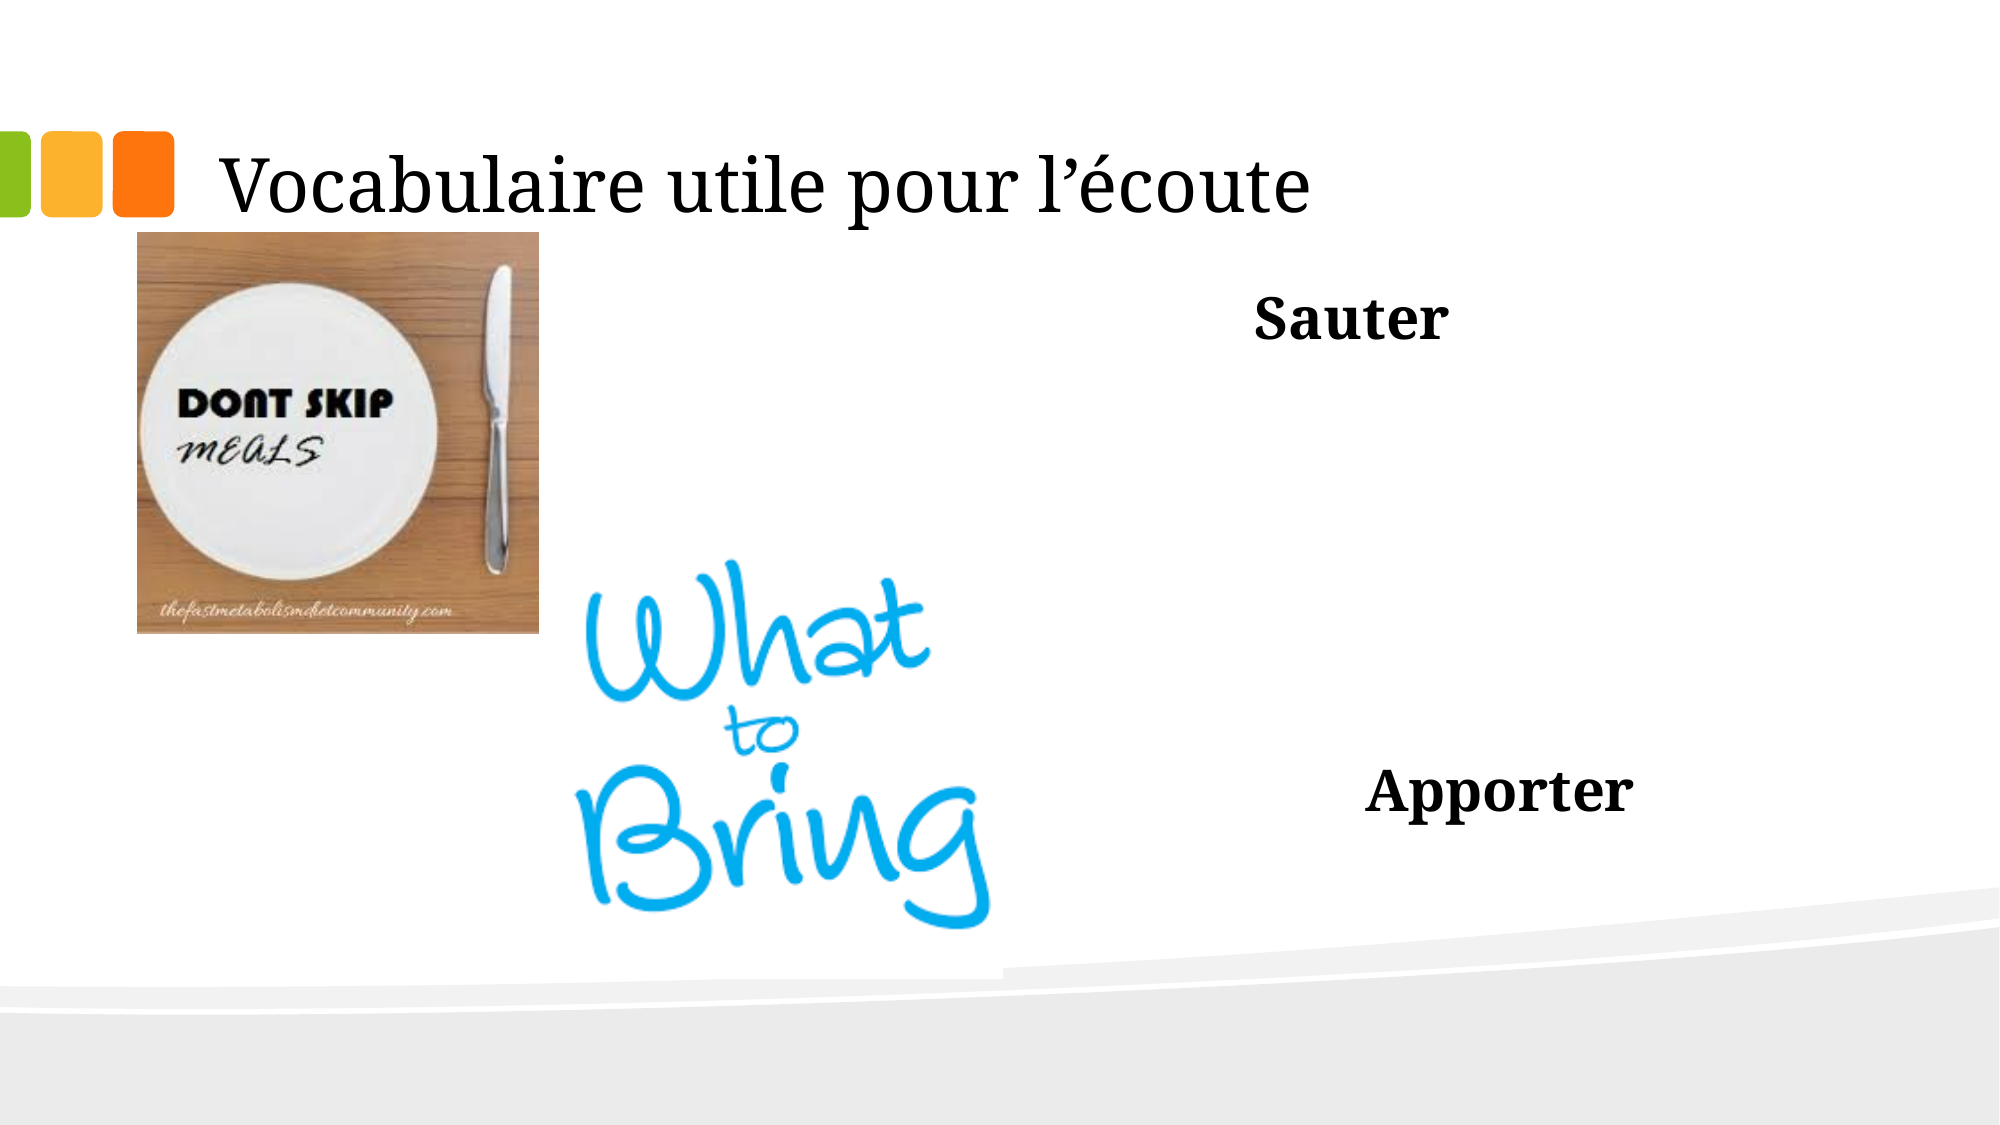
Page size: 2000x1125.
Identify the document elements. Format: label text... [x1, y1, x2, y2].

picture [137, 232, 540, 635]
picture [558, 535, 1003, 980]
title Vocabulaire utile pour l’écoute [199, 24, 1800, 238]
list Sauter [1117, 278, 1603, 386]
text_box Apporter [1295, 751, 1721, 835]
